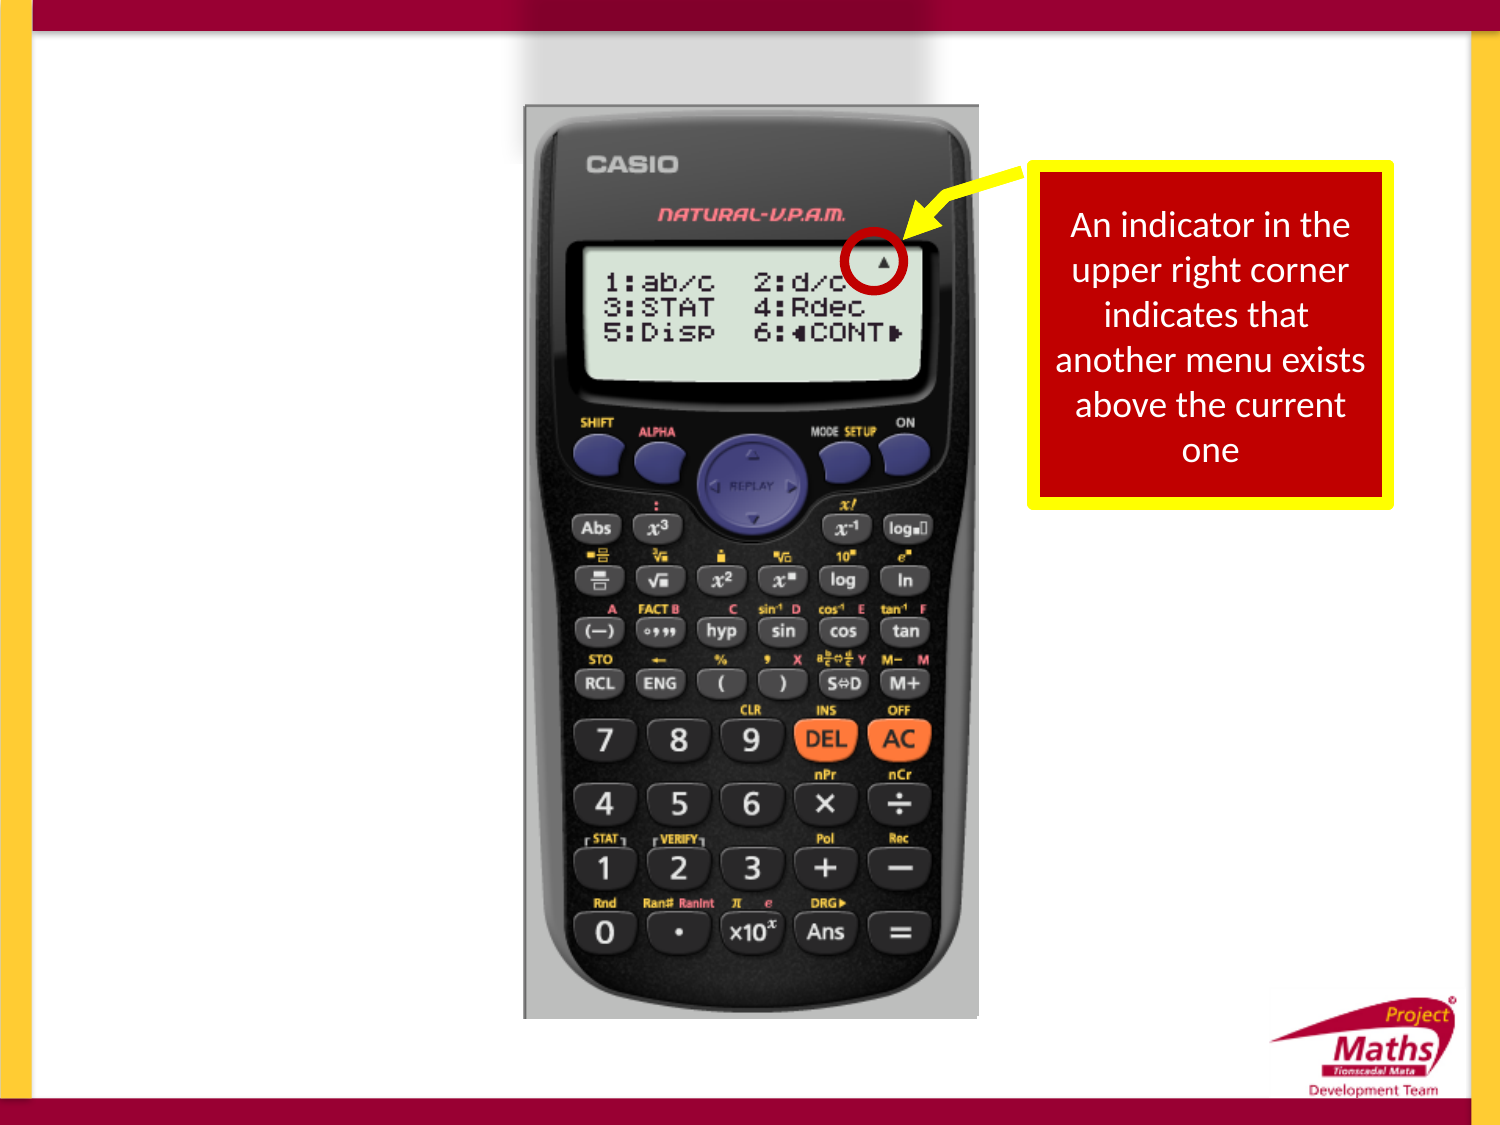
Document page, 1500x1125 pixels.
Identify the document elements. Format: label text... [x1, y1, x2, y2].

picture [523, 104, 979, 1019]
picture [1269, 987, 1466, 1098]
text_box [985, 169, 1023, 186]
text_box An indicator in the upper right corner indicates that another menu exists above the current one [1031, 164, 1390, 506]
